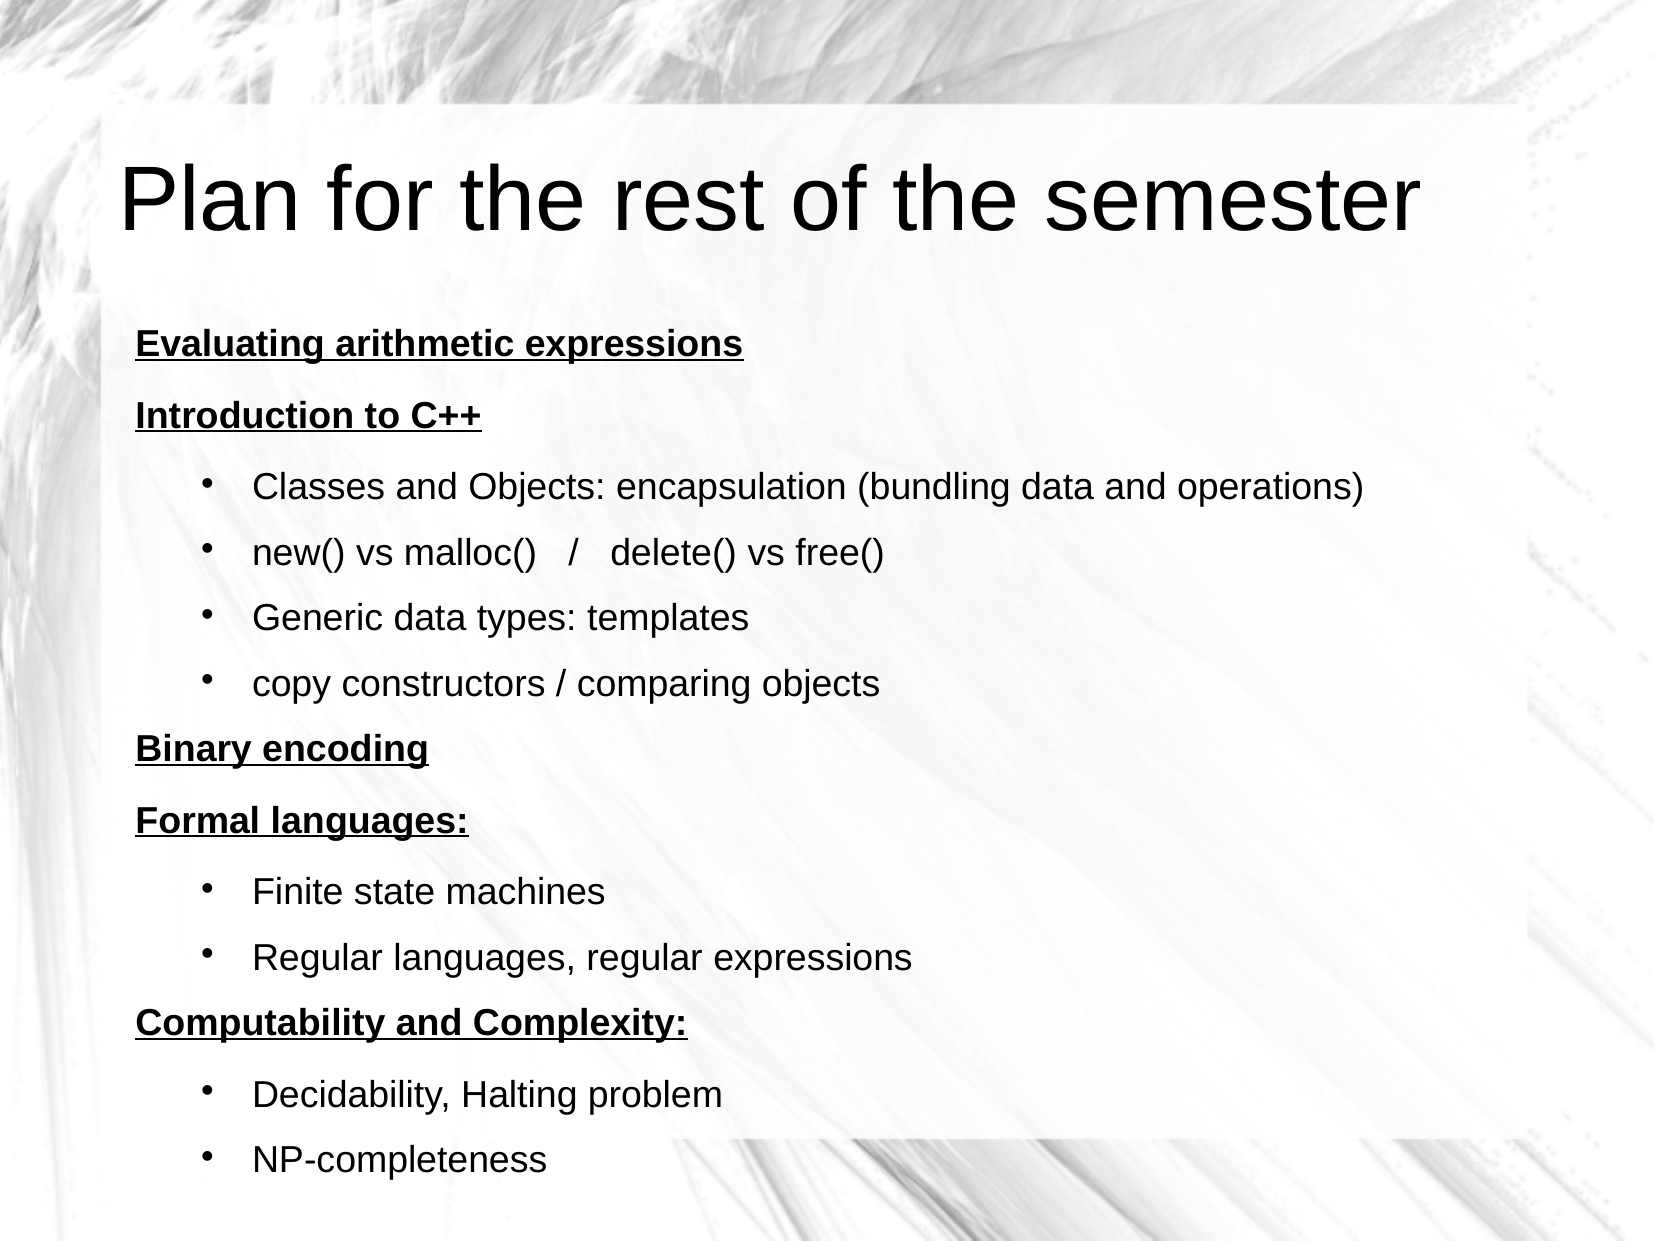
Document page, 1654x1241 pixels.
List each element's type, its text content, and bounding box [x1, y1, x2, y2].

list Evaluating arithmetic expressions Introduction to C++ Classes and Objects: encapsulation (bundling data and operations) new() vs malloc() / delete() vs free() Generic data types: templates copy constructors / comparing objects Binary encoding Formal languages: Finite state machines Regular languages, regular expressions Computability and Complexity: Decidability, Halting problem NP-completeness [118, 319, 1571, 1109]
picture [0, 0, 1654, 1241]
title Plan for the rest of the semester [118, 93, 1506, 299]
